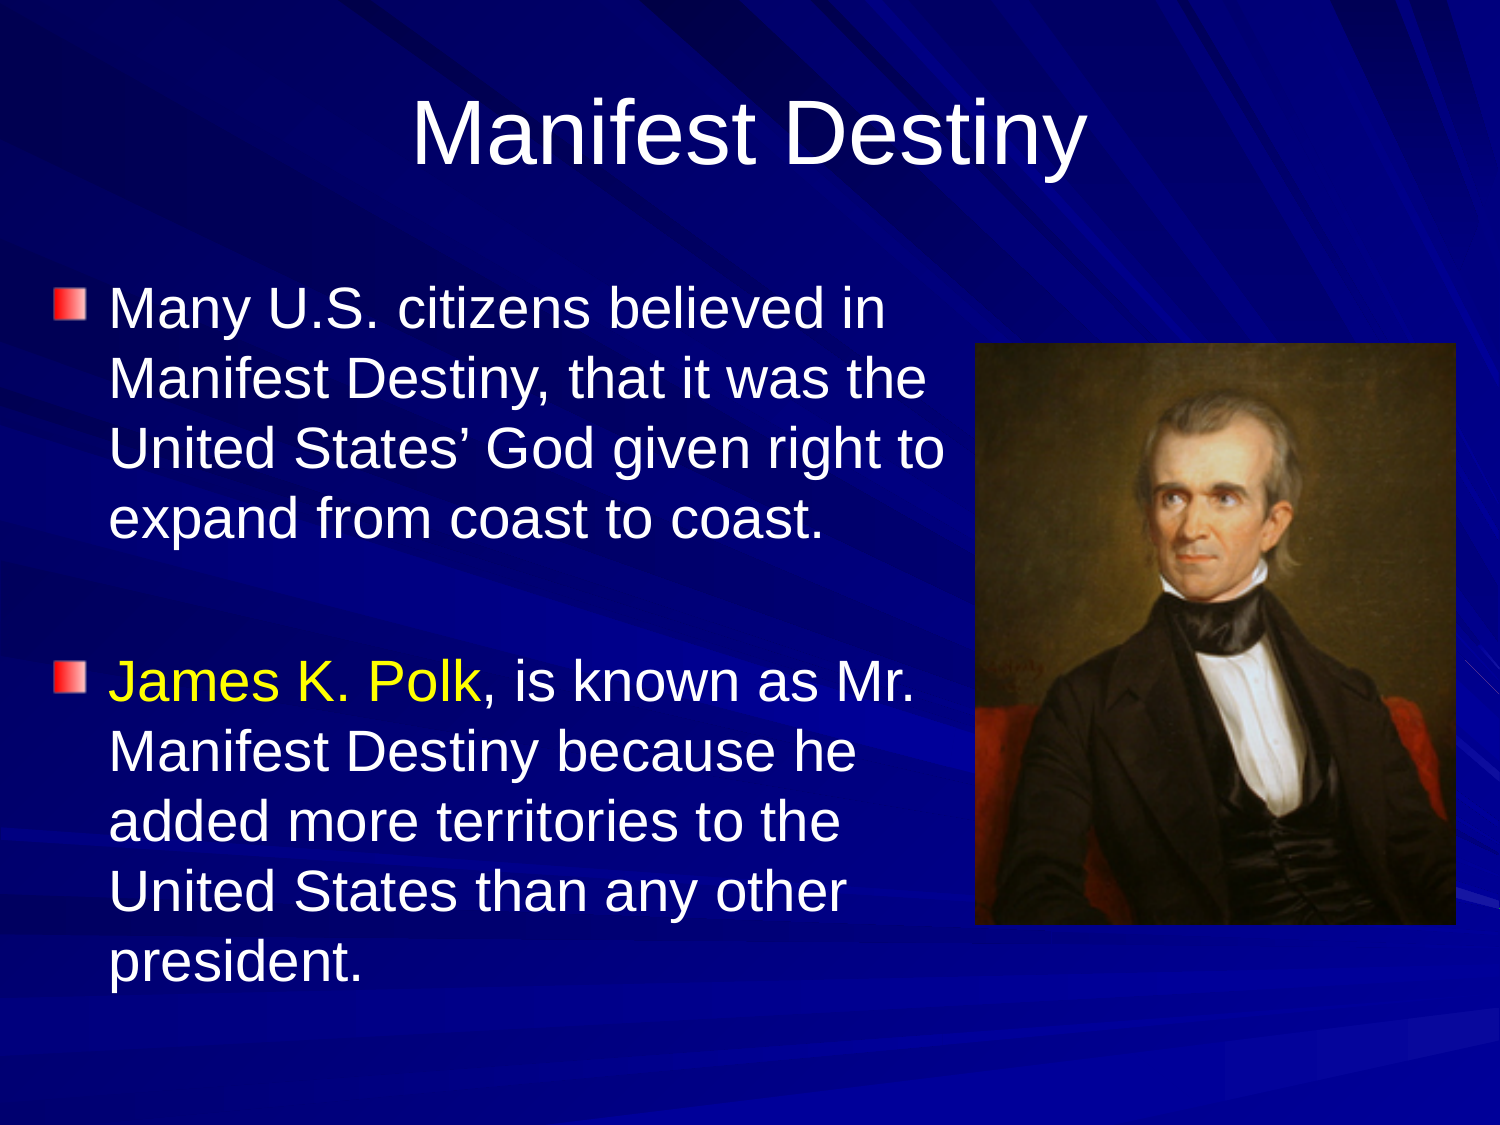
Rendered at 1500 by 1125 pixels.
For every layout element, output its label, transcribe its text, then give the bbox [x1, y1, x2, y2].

list Many U.S. citizens believed in Manifest Destiny, that it was the United States’ God given right to expand from coast to coast. James K. Polk, is known as Mr. Manifest Destiny because he added more territories to the United States than any other president. [37, 262, 1001, 1006]
picture [974, 343, 1456, 925]
title Manifest Destiny [74, 34, 1426, 223]
picture [52, 286, 90, 324]
picture [52, 659, 90, 697]
